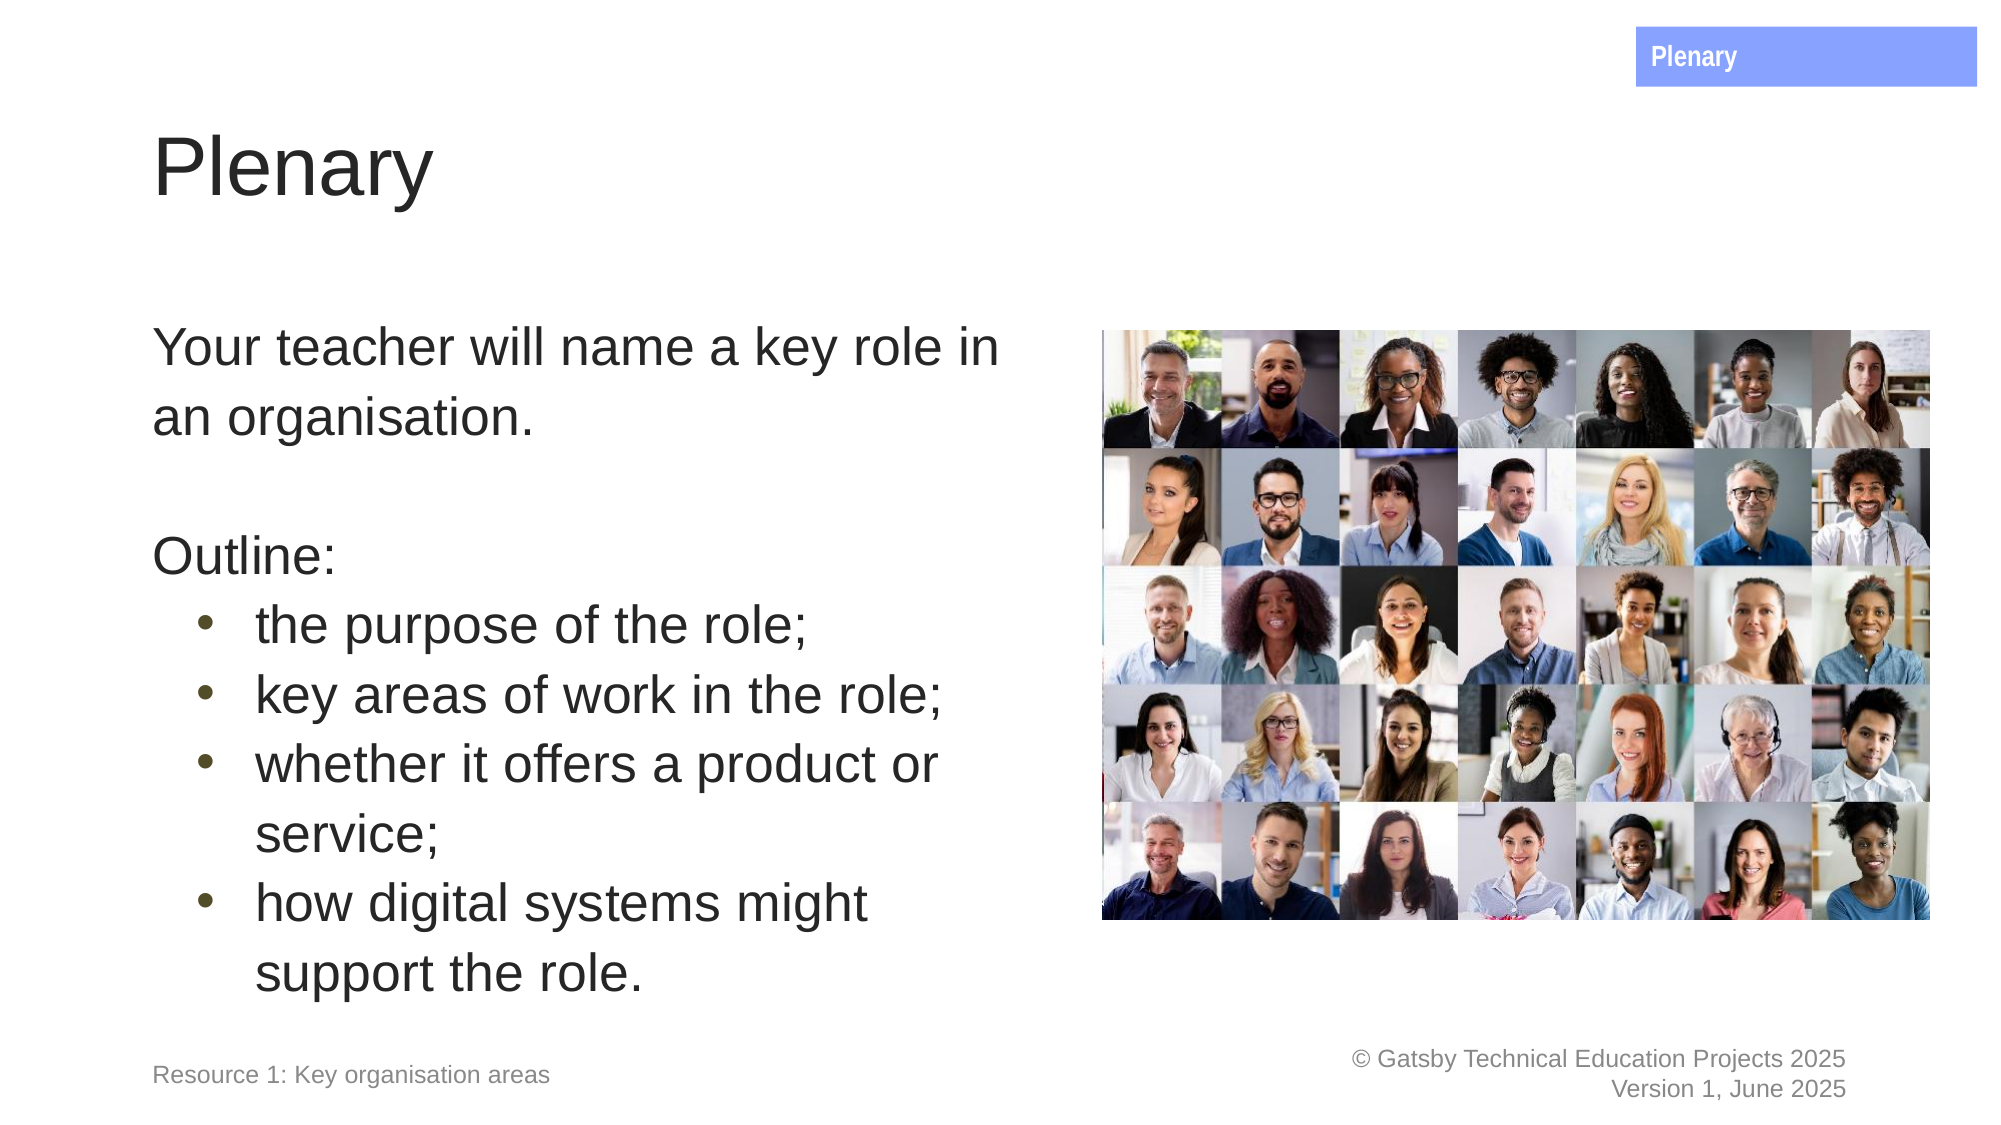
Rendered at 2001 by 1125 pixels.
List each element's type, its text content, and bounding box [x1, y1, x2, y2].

text_box Resource 1: Key organisation areas [137, 1042, 829, 1103]
list Your teacher will name a key role in an organisation. Outline: the purpose of the role; key areas of work in the role; whether it offers a product or service; how digital systems might support the role. [137, 299, 1052, 1014]
picture [1102, 330, 1930, 920]
list Plenary [1636, 26, 1978, 87]
title Plenary [137, 59, 1863, 278]
